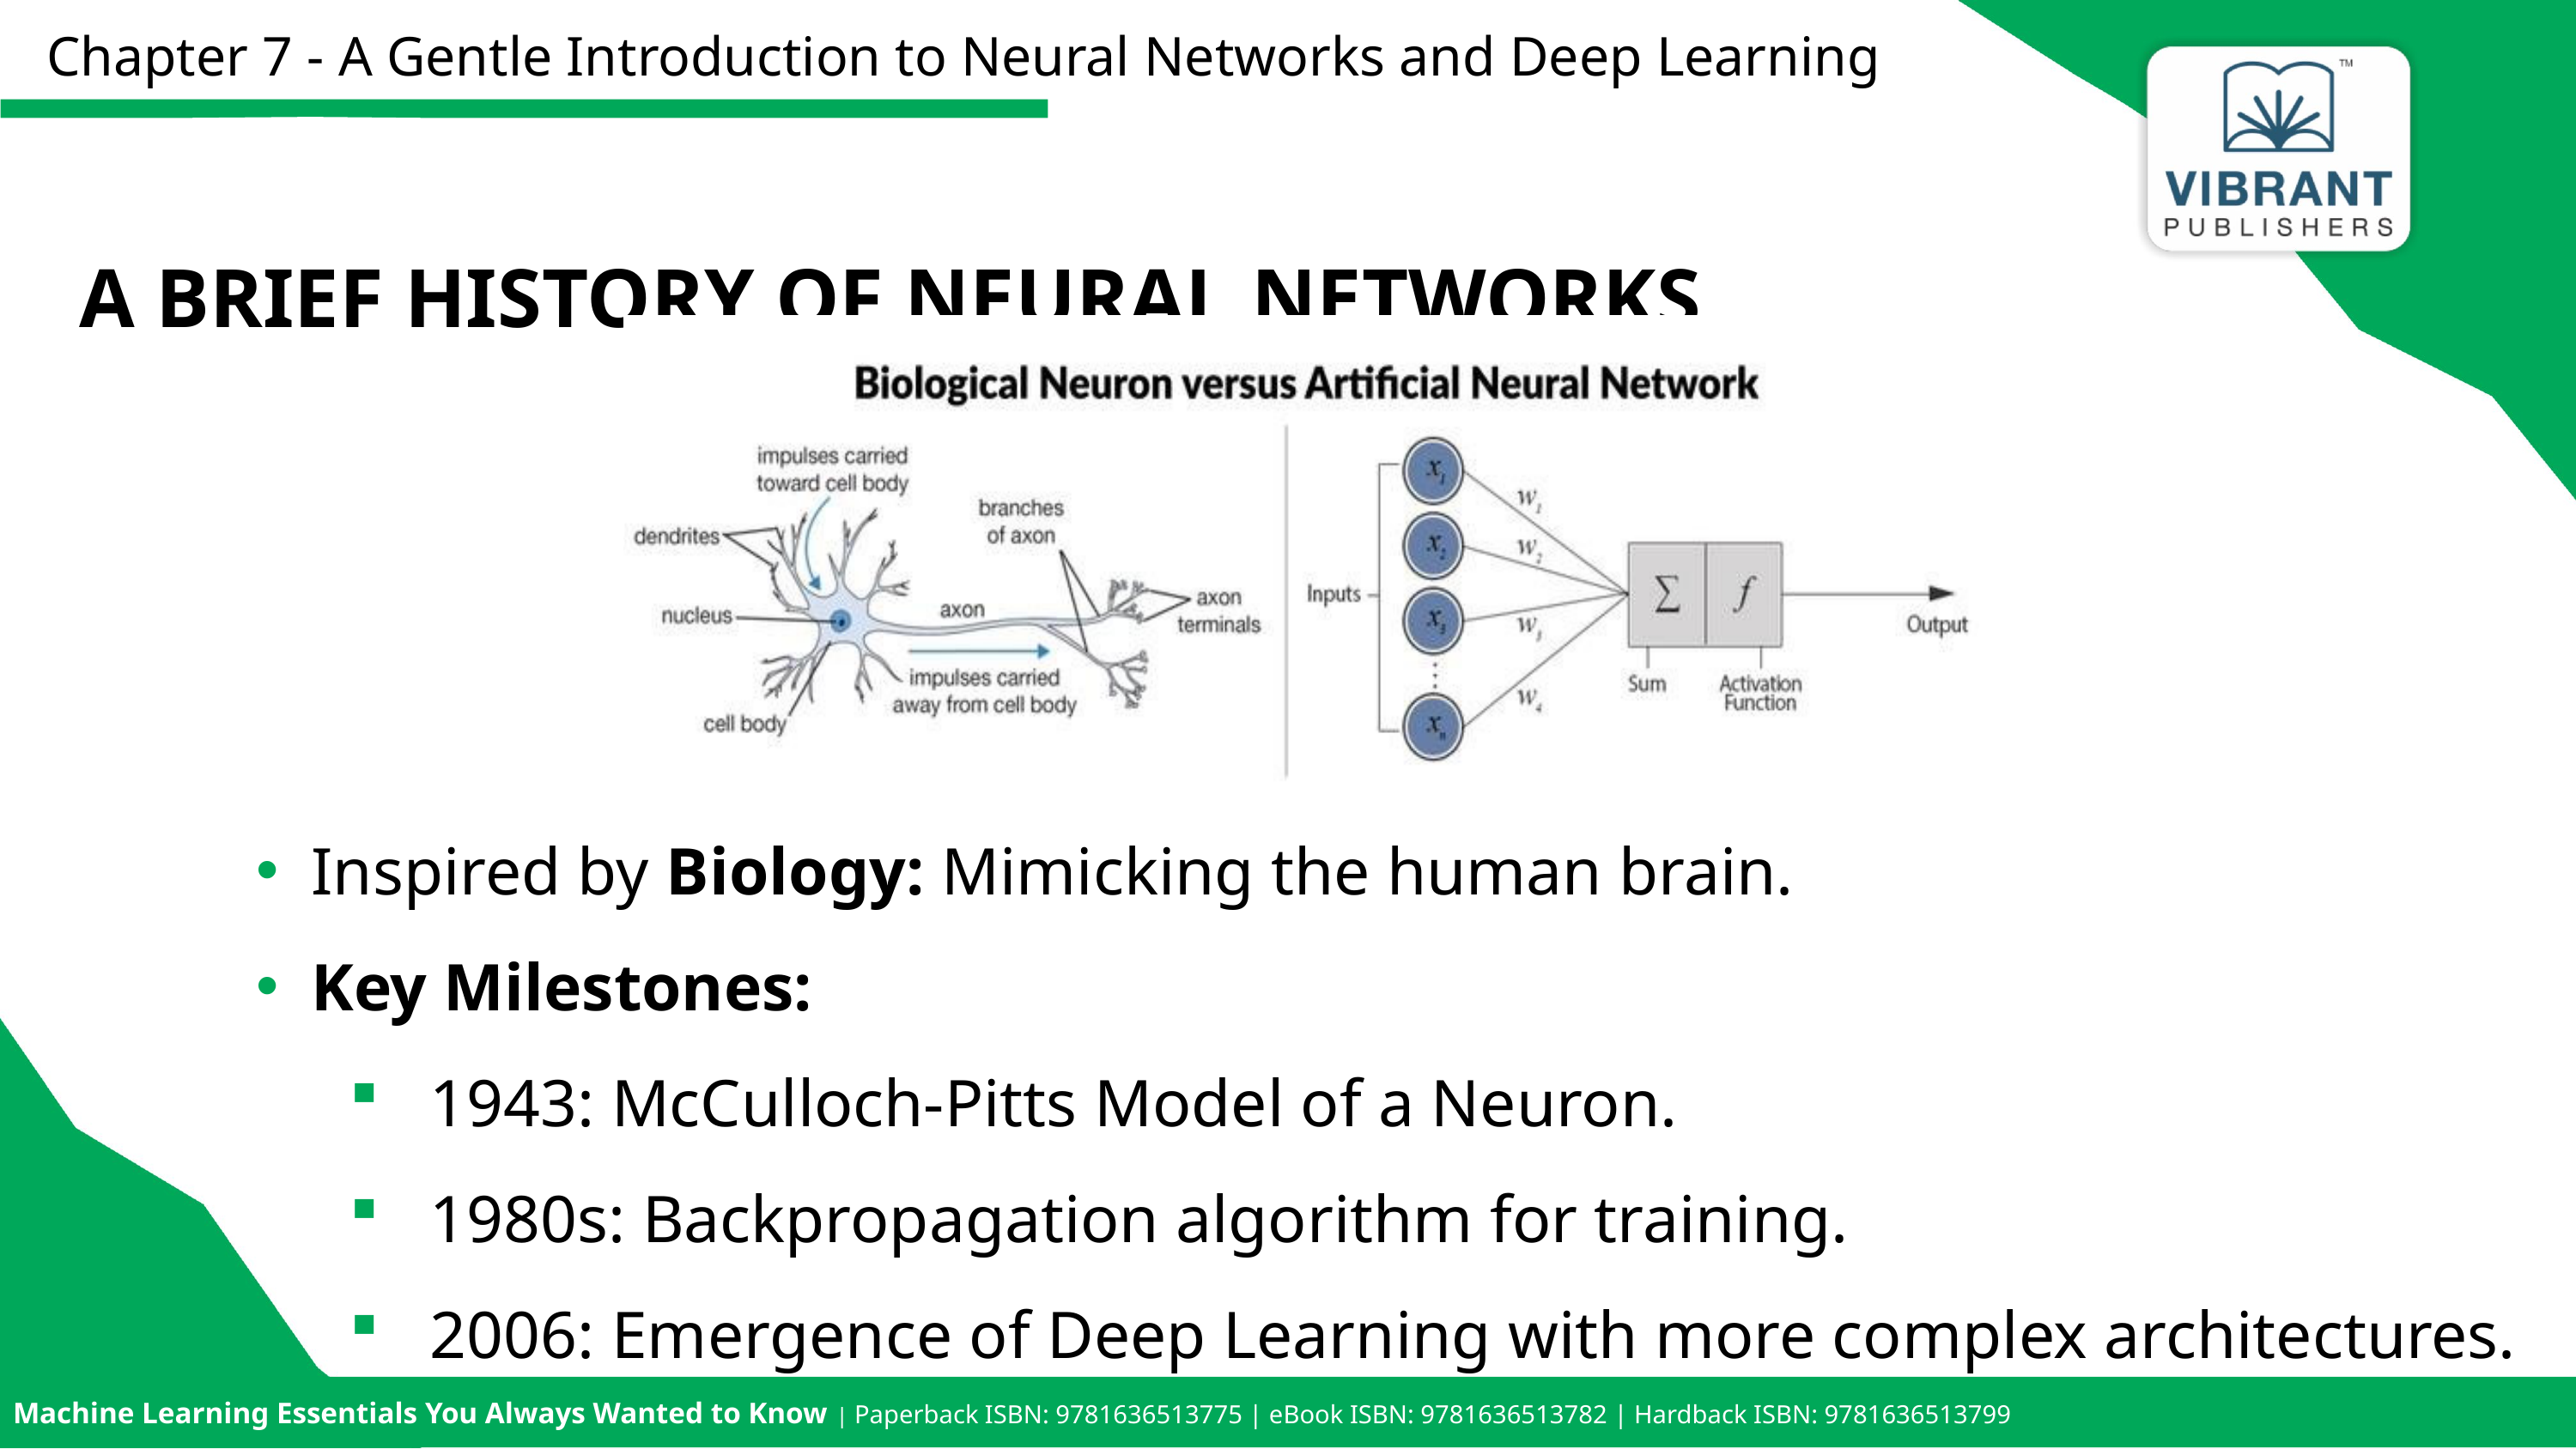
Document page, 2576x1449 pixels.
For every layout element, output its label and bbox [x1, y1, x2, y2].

text_box [0, 0, 2576, 1448]
picture [623, 315, 1980, 815]
